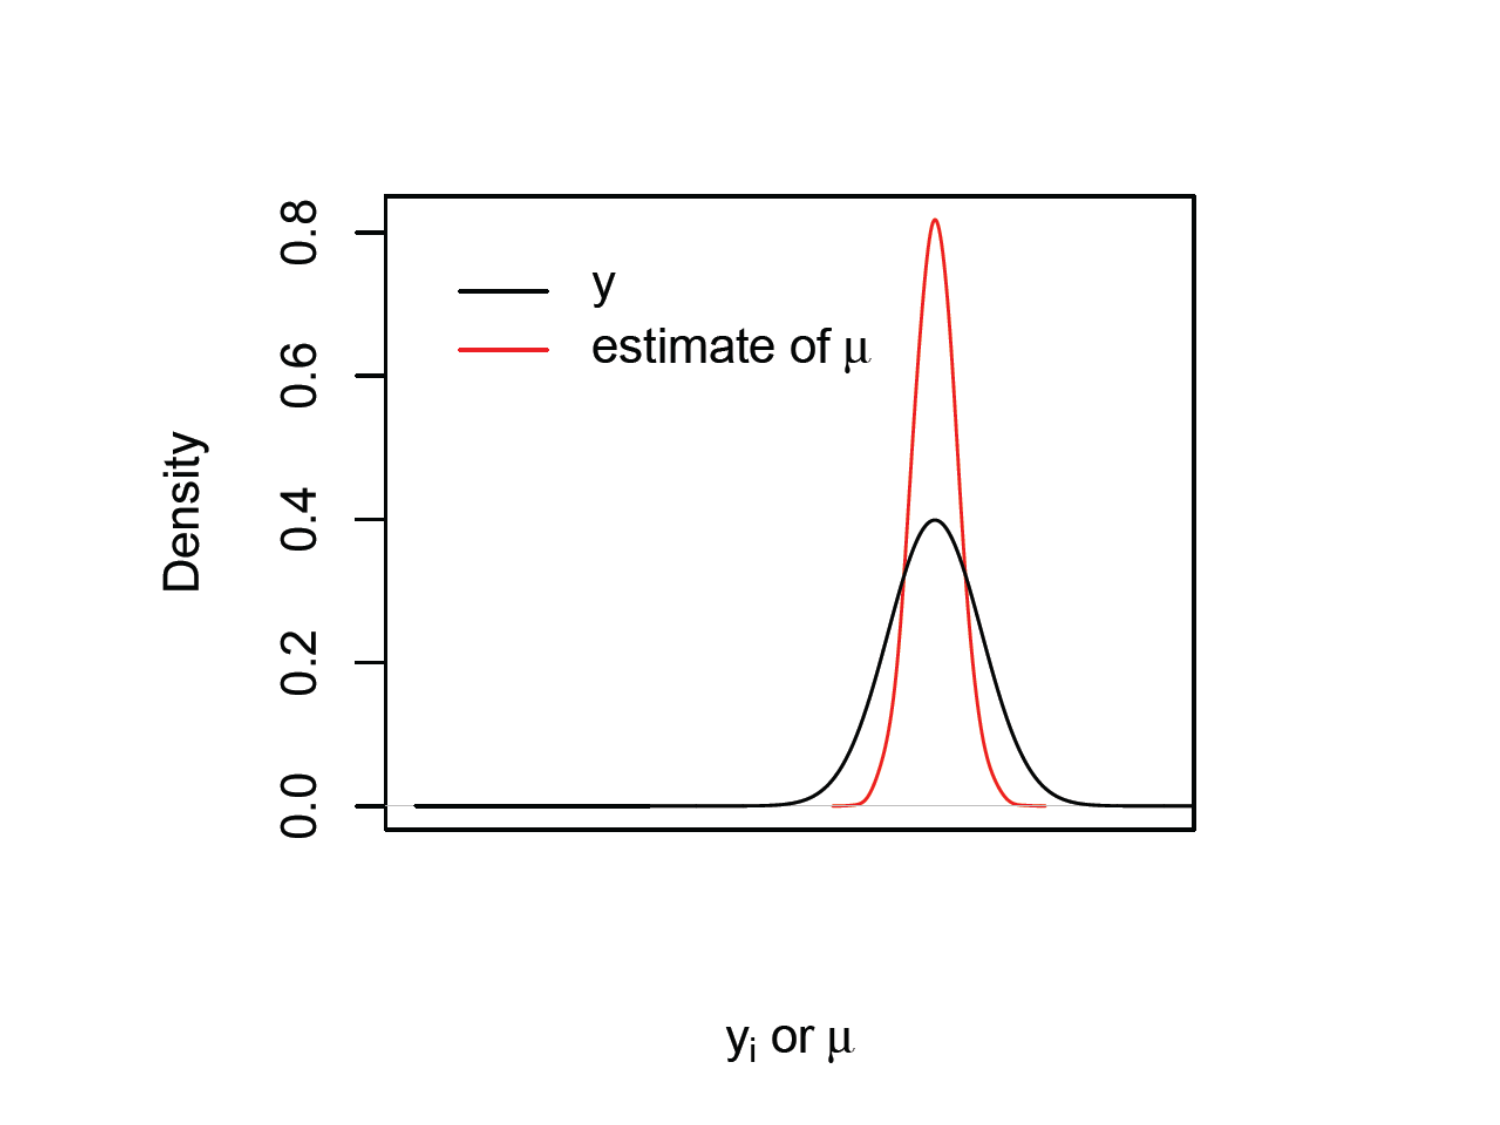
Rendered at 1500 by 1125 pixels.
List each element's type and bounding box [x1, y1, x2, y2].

picture [37, 99, 1385, 1110]
